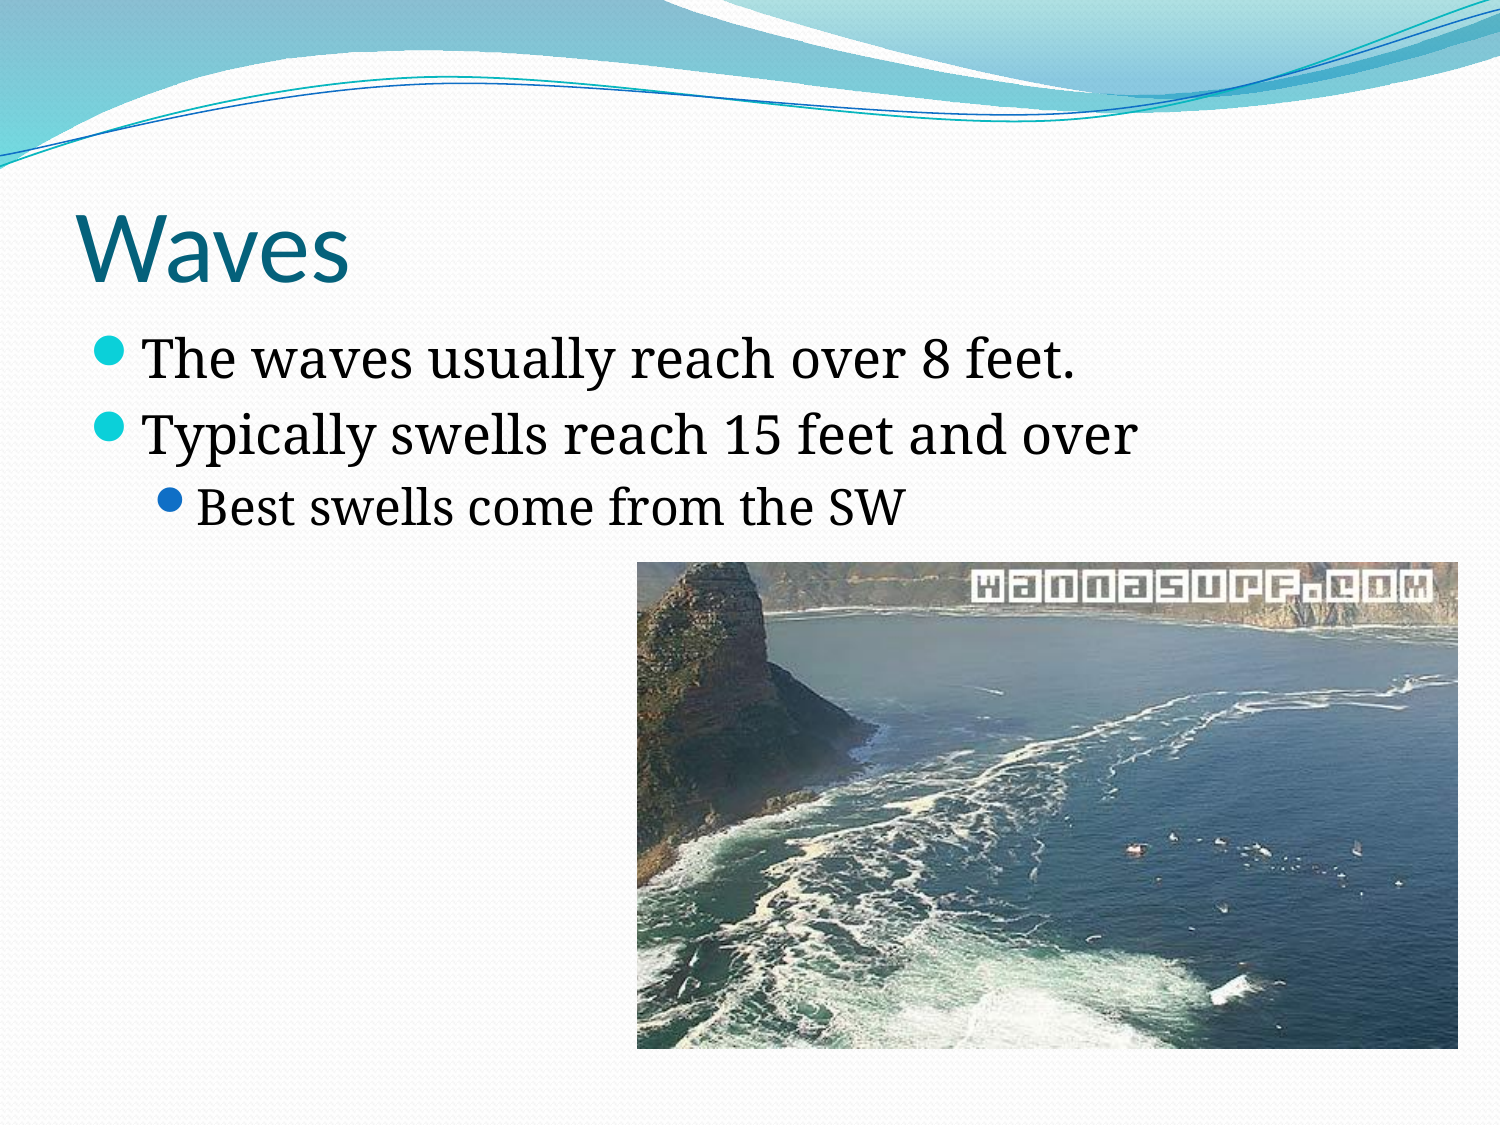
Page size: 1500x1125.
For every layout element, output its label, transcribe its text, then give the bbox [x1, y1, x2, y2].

title Waves [75, 115, 1425, 303]
list The waves usually reach over 8 feet. Typically swells reach 15 feet and over Best swells come from the SW [75, 317, 1425, 1038]
picture [637, 562, 1459, 1049]
